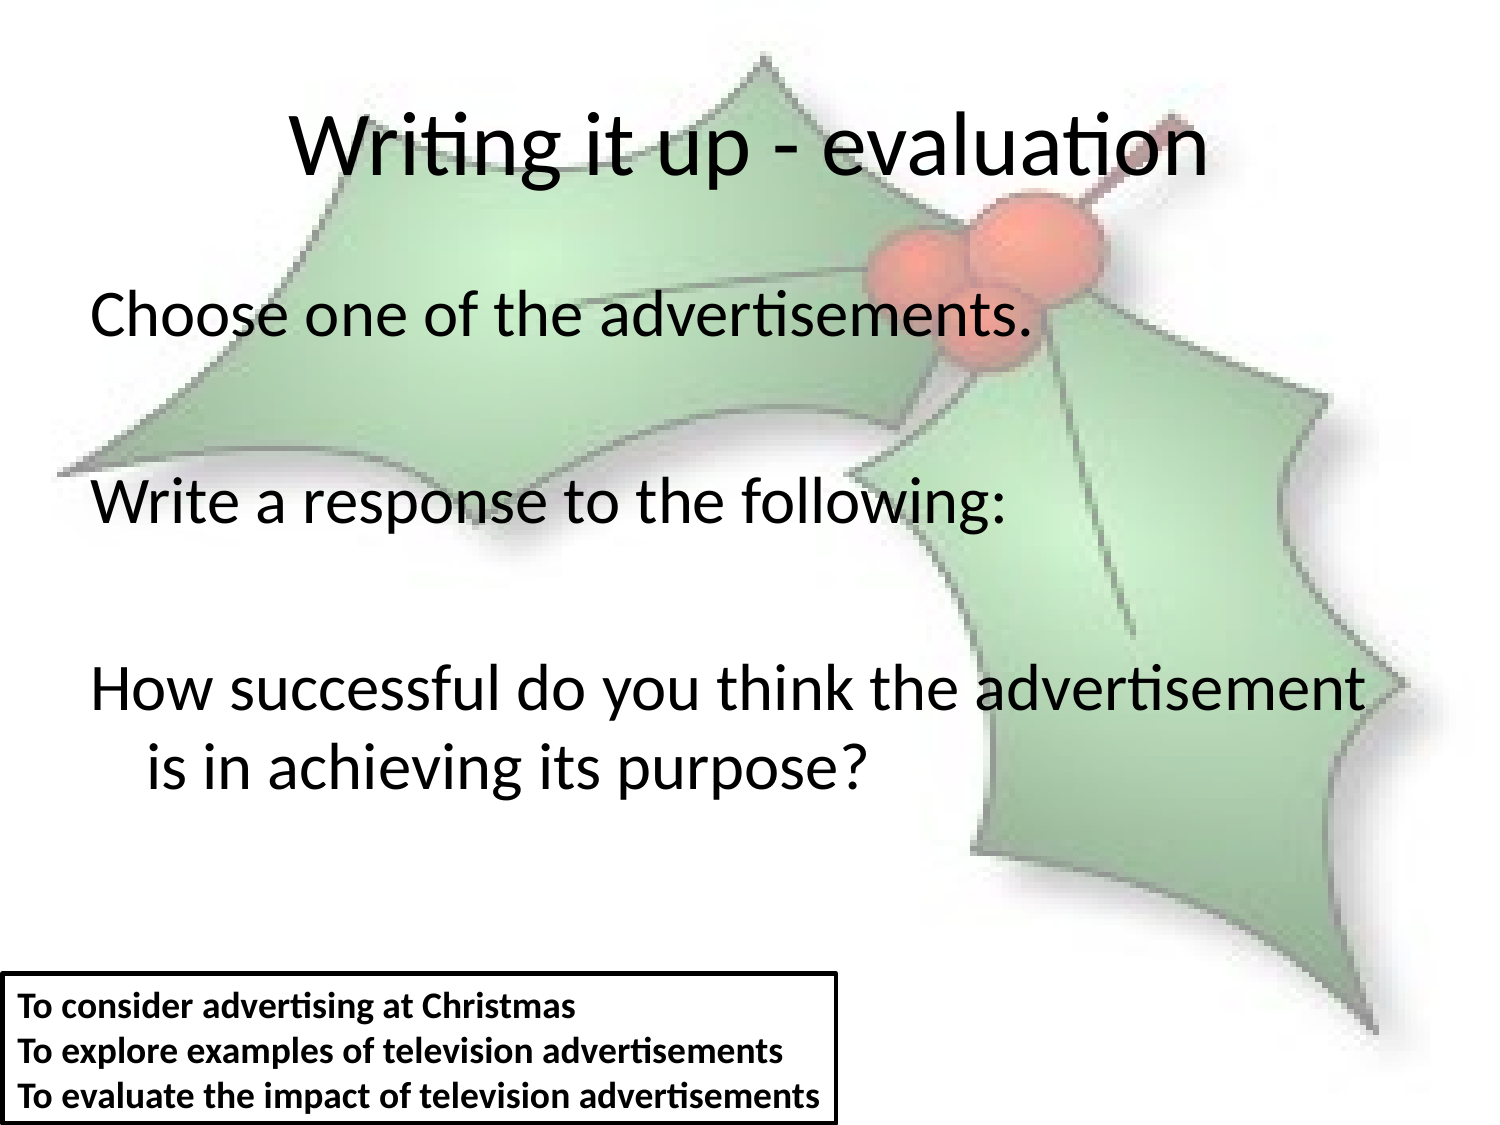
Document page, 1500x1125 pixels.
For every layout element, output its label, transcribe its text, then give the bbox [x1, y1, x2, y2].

text_box To consider advertising at Christmas To explore examples of television advertisements To evaluate the impact of television advertisements [2, 973, 836, 1124]
title Writing it up - evaluation [75, 45, 1425, 233]
list Choose one of the advertisements. Write a response to the following: How successful do you think the advertisement is in achieving its purpose? [75, 262, 1425, 1005]
